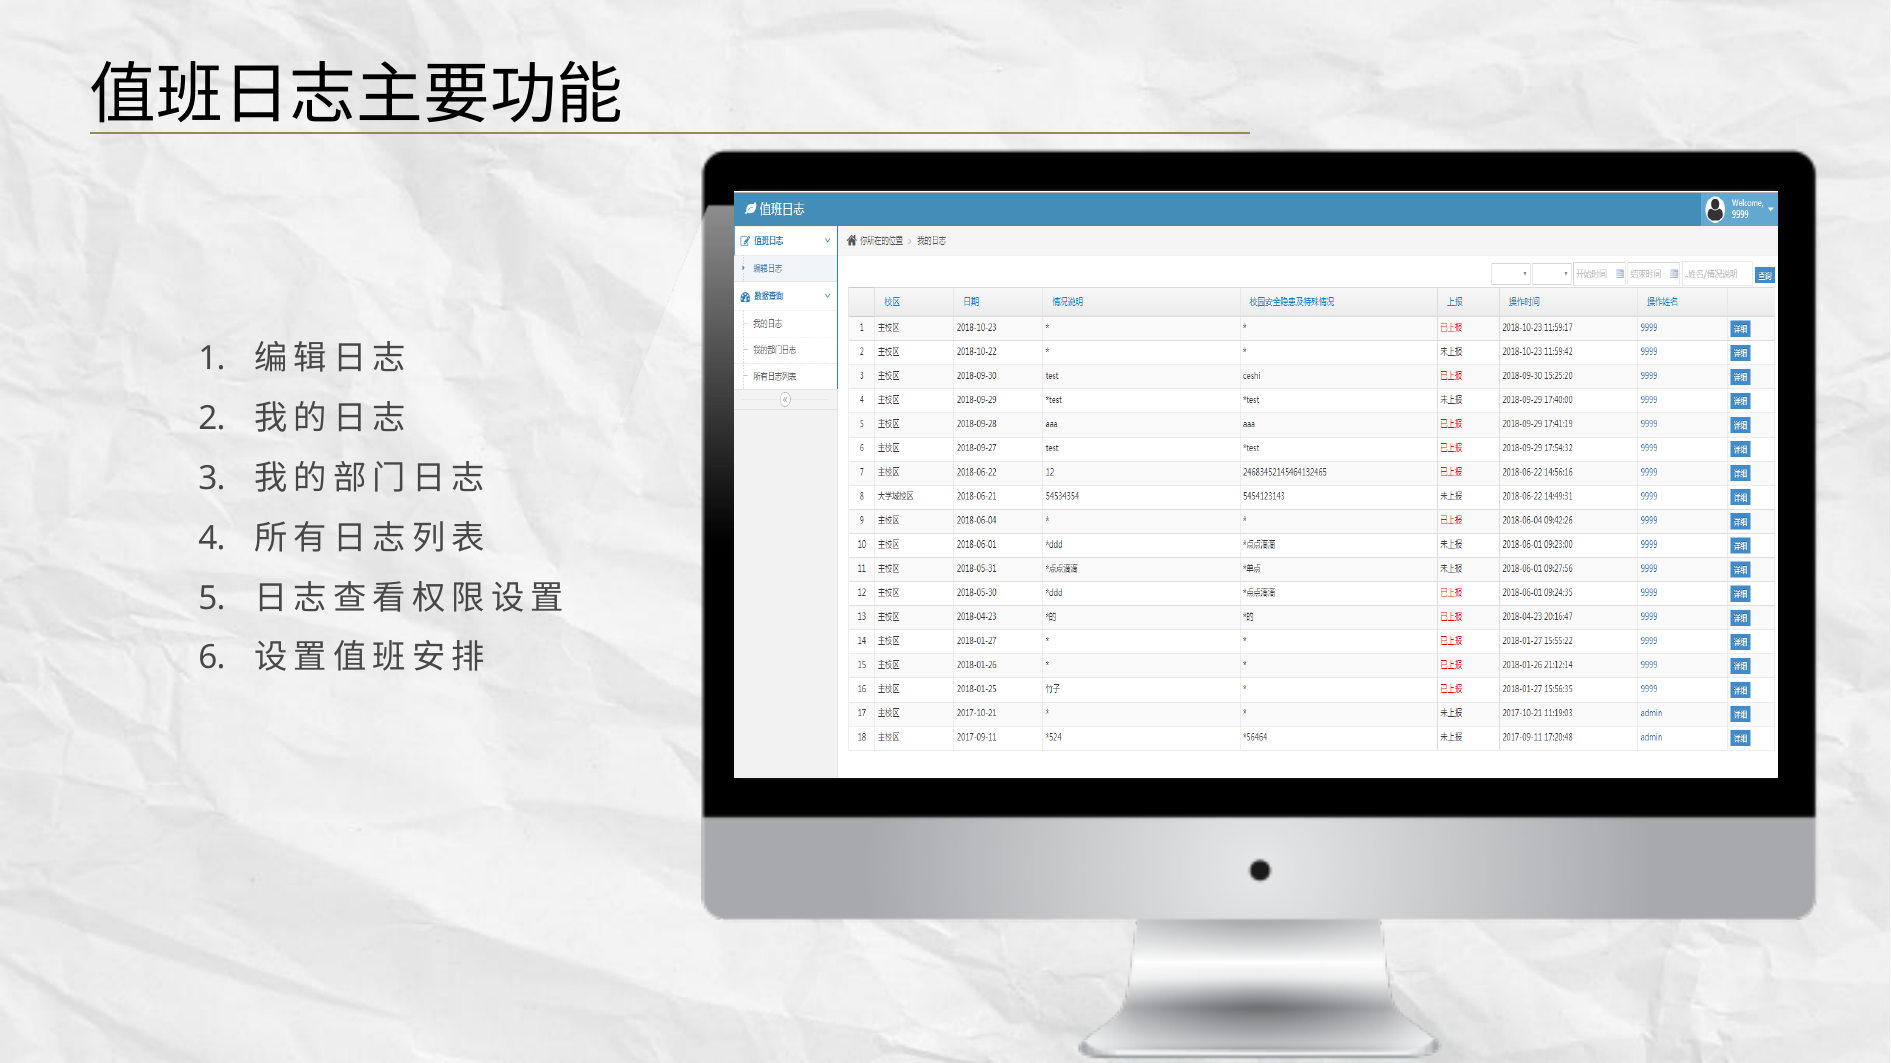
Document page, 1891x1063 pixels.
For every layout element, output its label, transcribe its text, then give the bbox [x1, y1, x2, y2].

text_box 编辑日志 我的日志 我的部门日志 所有日志列表 日志查看权限设置 设置值班安排 [183, 308, 681, 684]
text_box 值班日志主要功能 [89, 51, 981, 132]
picture [0, 0, 1891, 1063]
